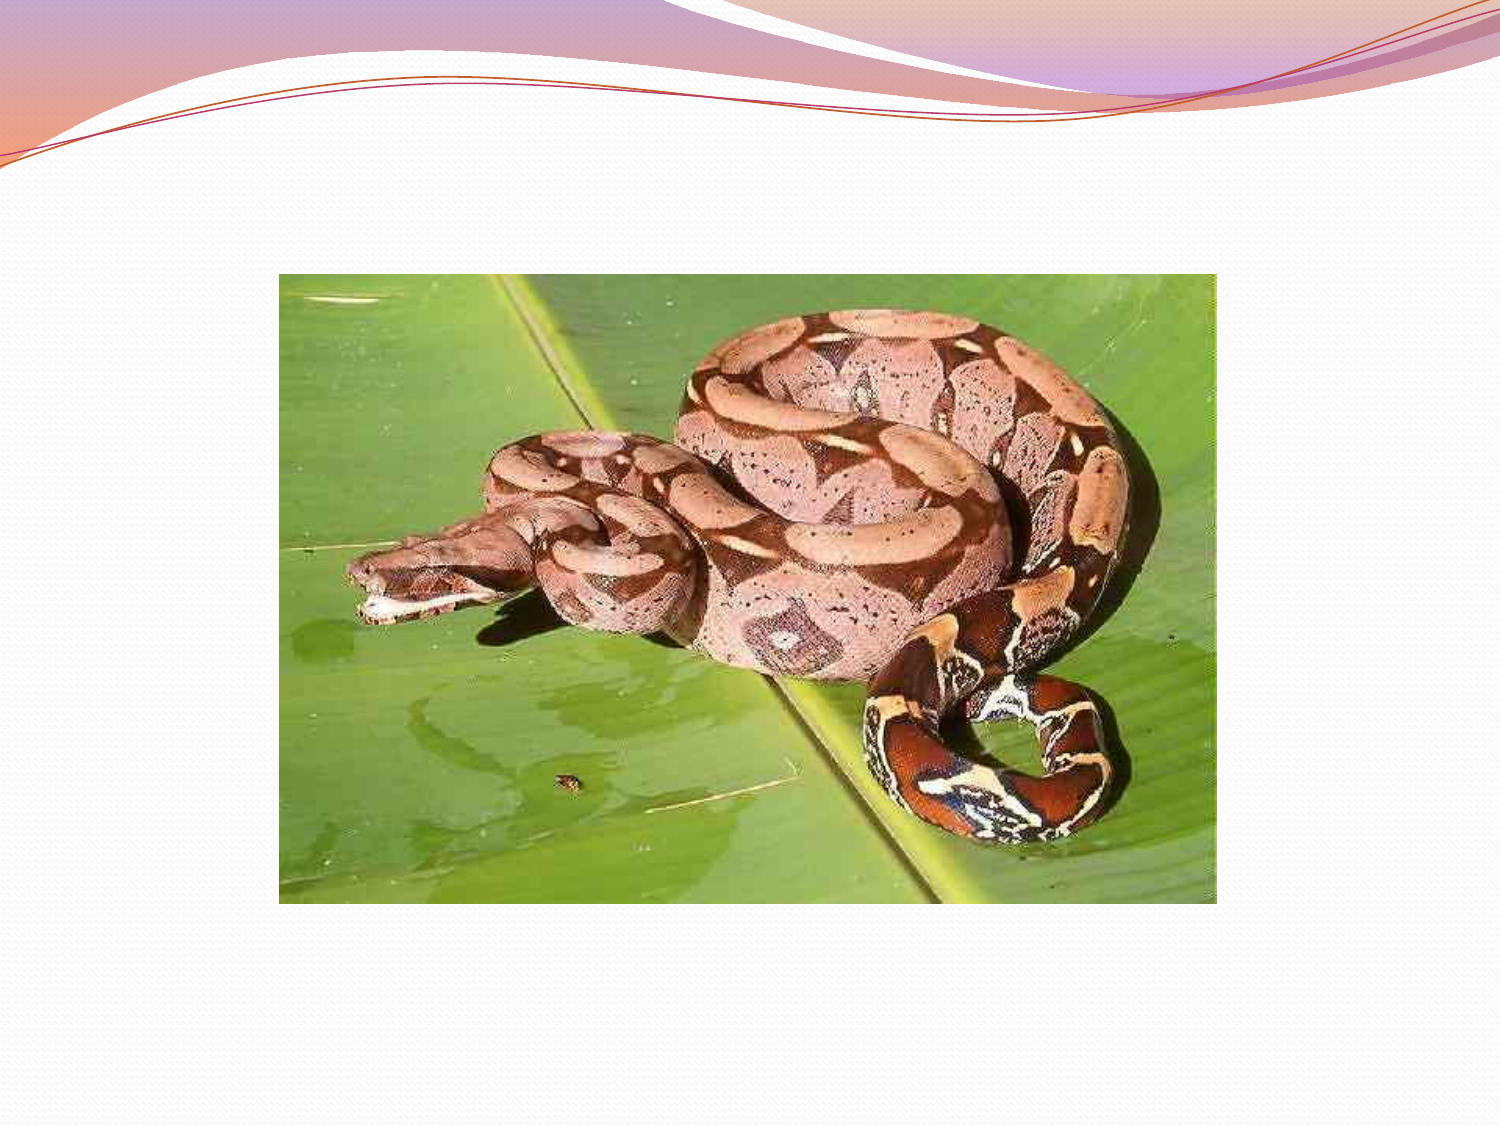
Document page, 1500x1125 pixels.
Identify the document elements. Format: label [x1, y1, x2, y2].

picture [278, 274, 1217, 904]
